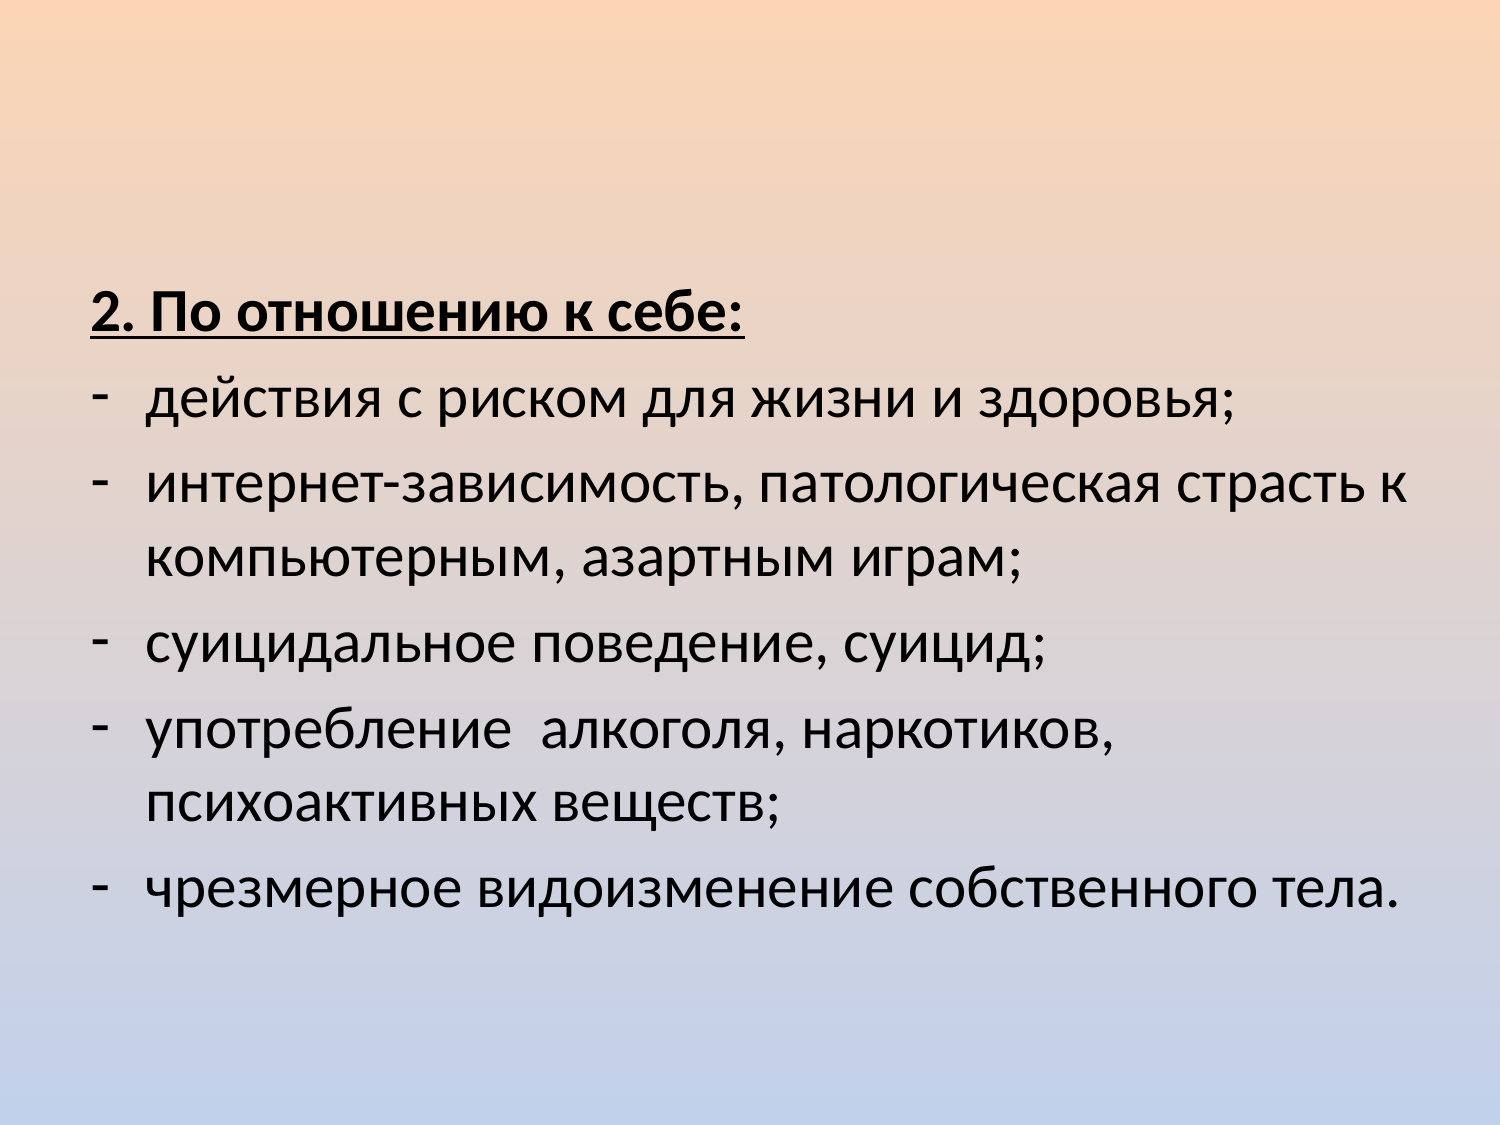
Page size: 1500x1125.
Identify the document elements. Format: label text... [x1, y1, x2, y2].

list 2. По отношению к себе: действия с риском для жизни и здоровья; интернет-зависимость, патологическая страсть к компьютерным, азартным играм; суицидальное поведение, суицид; употребление алкоголя, наркотиков, психоактивных веществ; чрезмерное видоизменение собственного тела. [75, 262, 1425, 1005]
